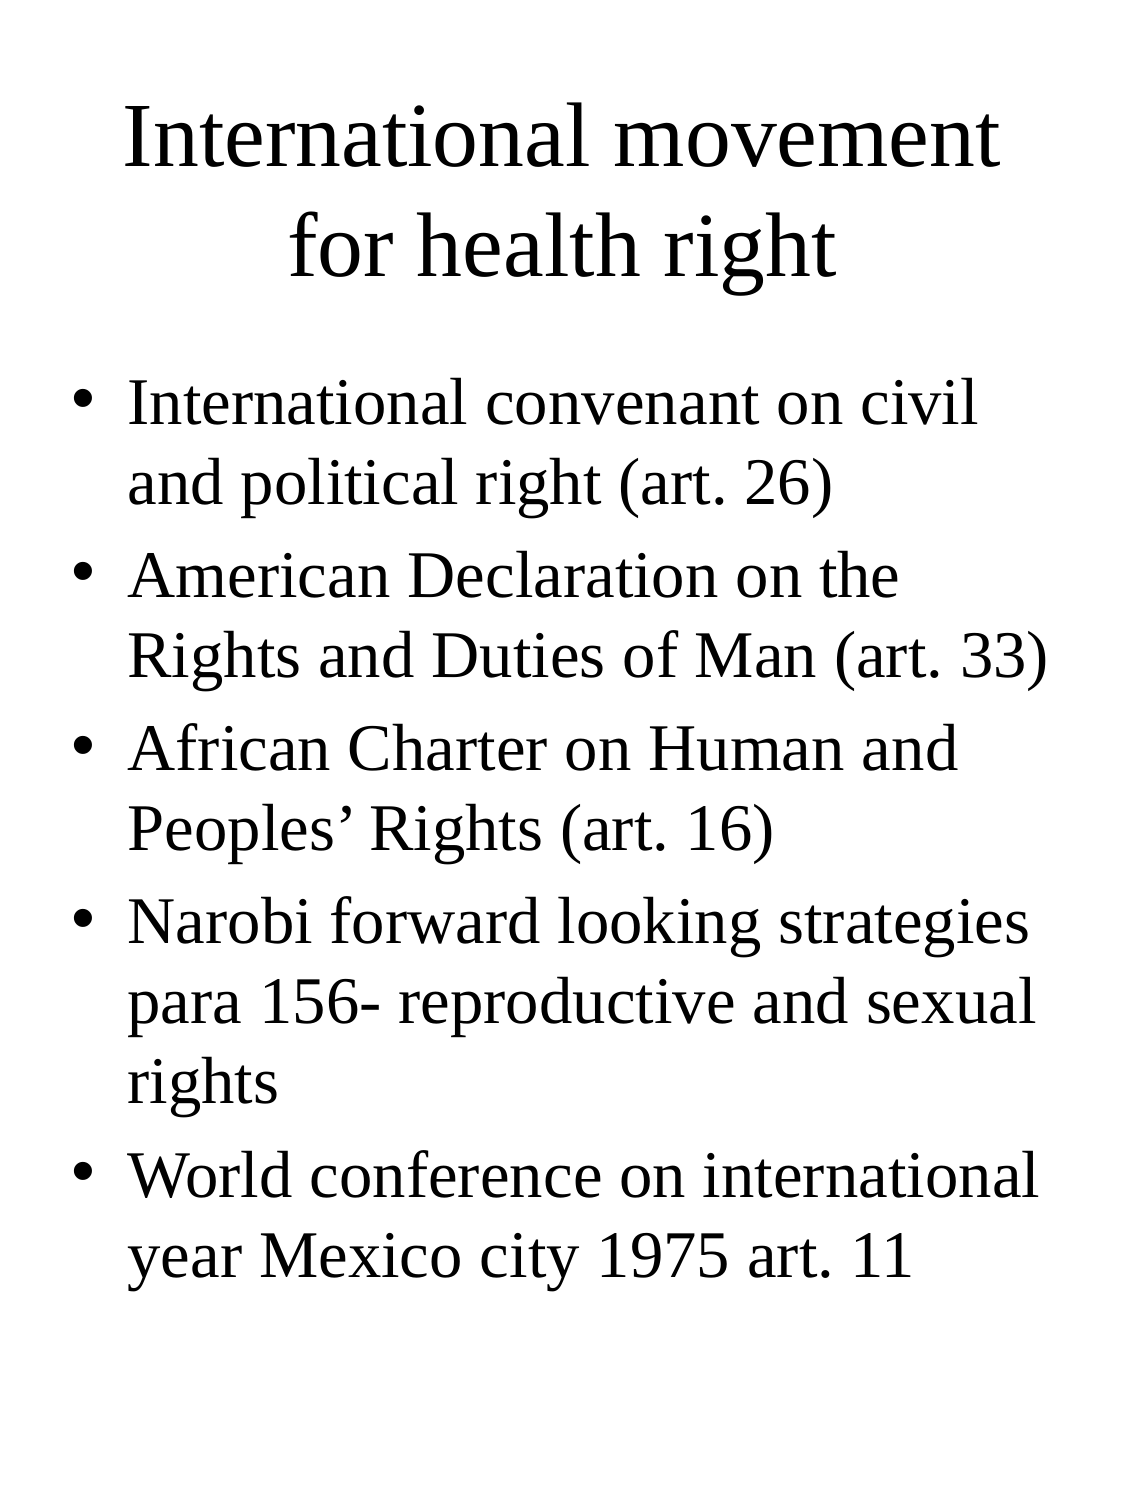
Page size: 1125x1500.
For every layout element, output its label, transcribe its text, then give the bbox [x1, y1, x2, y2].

title International movement for health right [56, 60, 1069, 310]
list International convenant on civil and political right (art. 26) American Declaration on the Rights and Duties of Man (art. 33) African Charter on Human and Peoples’ Rights (art. 16) Narobi forward looking strategies para 156- reproductive and sexual rights World conference on international year Mexico city 1975 art. 11 [56, 350, 1069, 1340]
